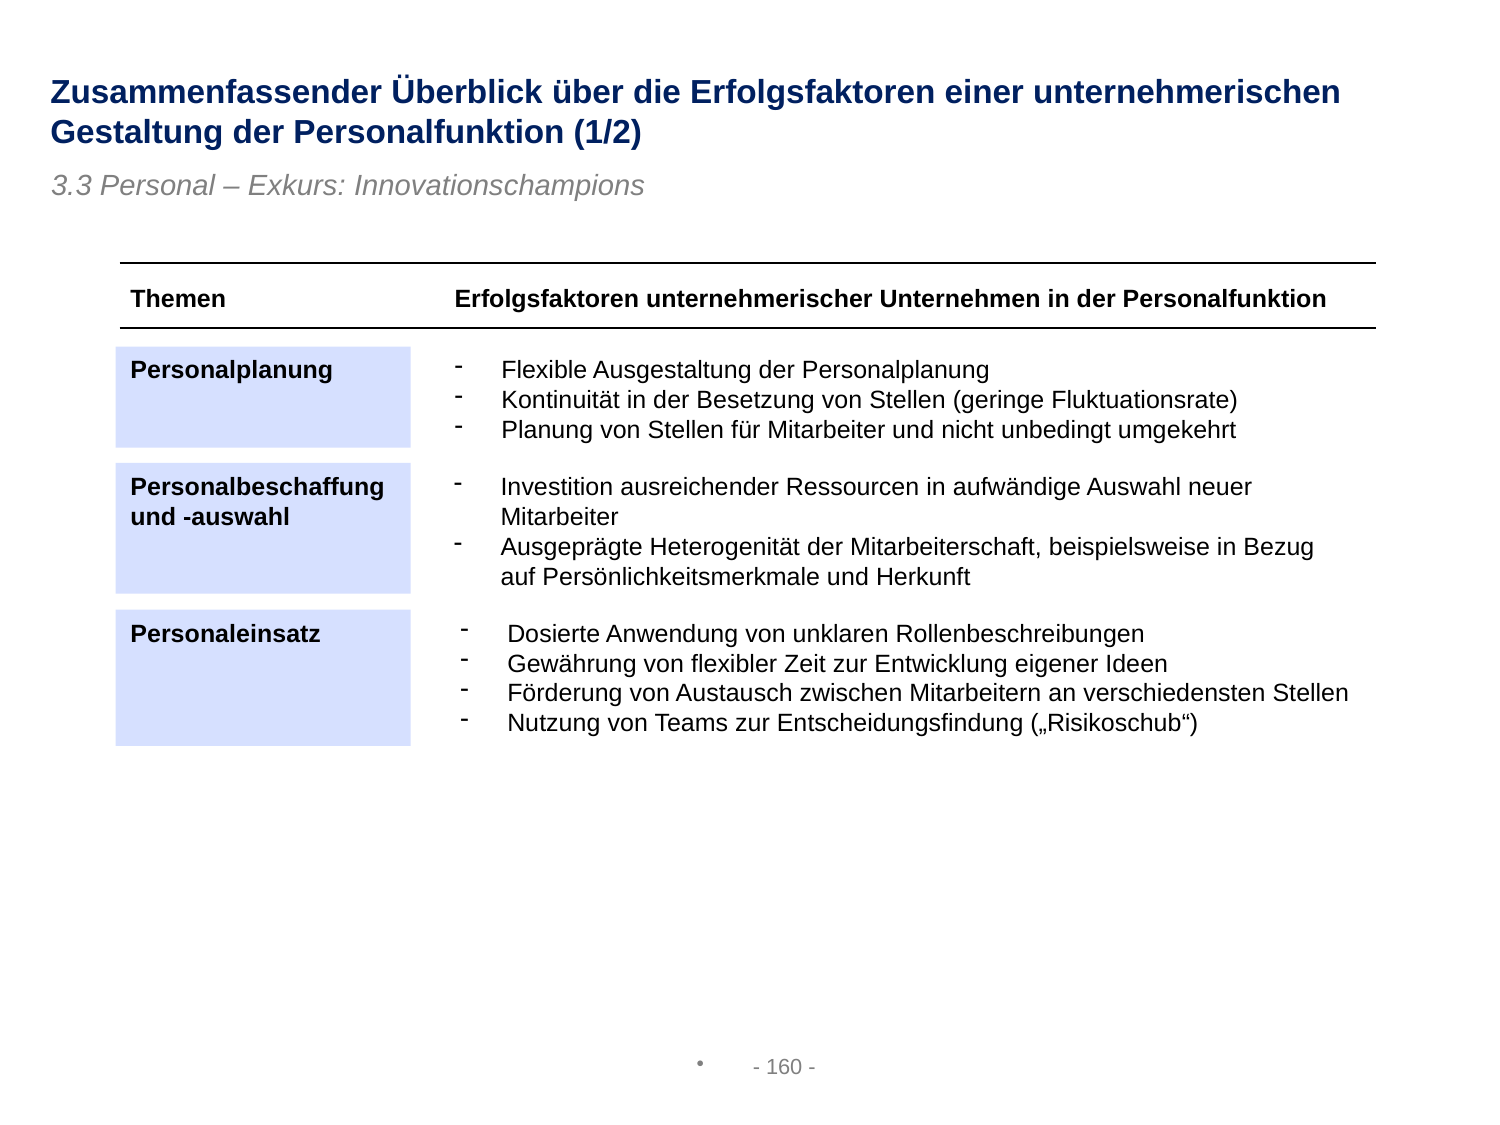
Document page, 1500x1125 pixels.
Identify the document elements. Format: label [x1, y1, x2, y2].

text_box [35, 63, 1433, 158]
text_box [439, 462, 1372, 598]
slide_number [599, 1045, 913, 1093]
text_box [113, 461, 413, 596]
text_box [439, 346, 1372, 452]
text_box [36, 159, 662, 209]
text_box [113, 608, 413, 748]
text_box [115, 274, 281, 320]
text_box [113, 344, 413, 450]
text_box [439, 274, 1372, 320]
text_box [445, 609, 1372, 745]
